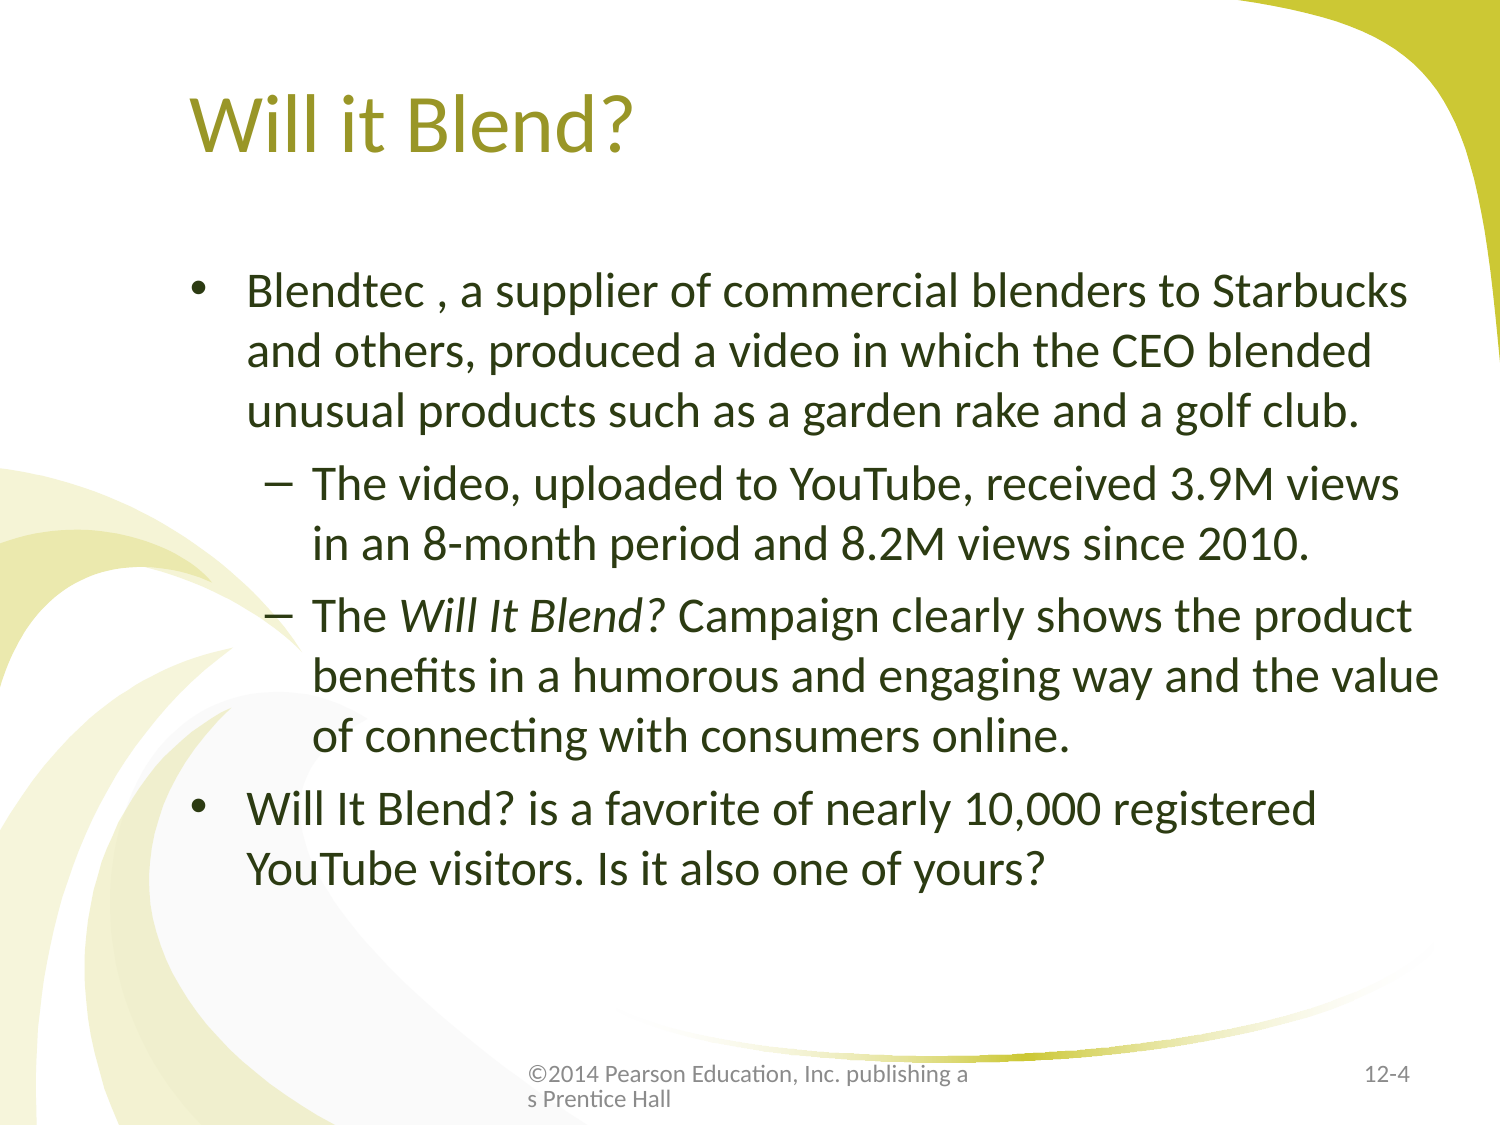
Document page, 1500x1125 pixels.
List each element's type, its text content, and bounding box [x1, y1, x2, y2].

footer ©2014 Pearson Education, Inc. publishing as Prentice Hall [512, 1042, 988, 1103]
list Blendtec , a supplier of commercial blenders to Starbucks and others, produced a video in which the CEO blended unusual products such as a garden rake and a golf club. The video, uploaded to YouTube, received 3.9M views in an 8-month period and 8.2M views since 2010. The Will It Blend? Campaign clearly shows the product benefits in a humorous and engaging way and the value of connecting with consumers online. Will It Blend? is a favorite of nearly 10,000 registered YouTube visitors. Is it also one of yours? [174, 249, 1463, 1000]
slide_number 12-4 [1074, 1042, 1425, 1103]
title Will it Blend? [174, 37, 1438, 200]
